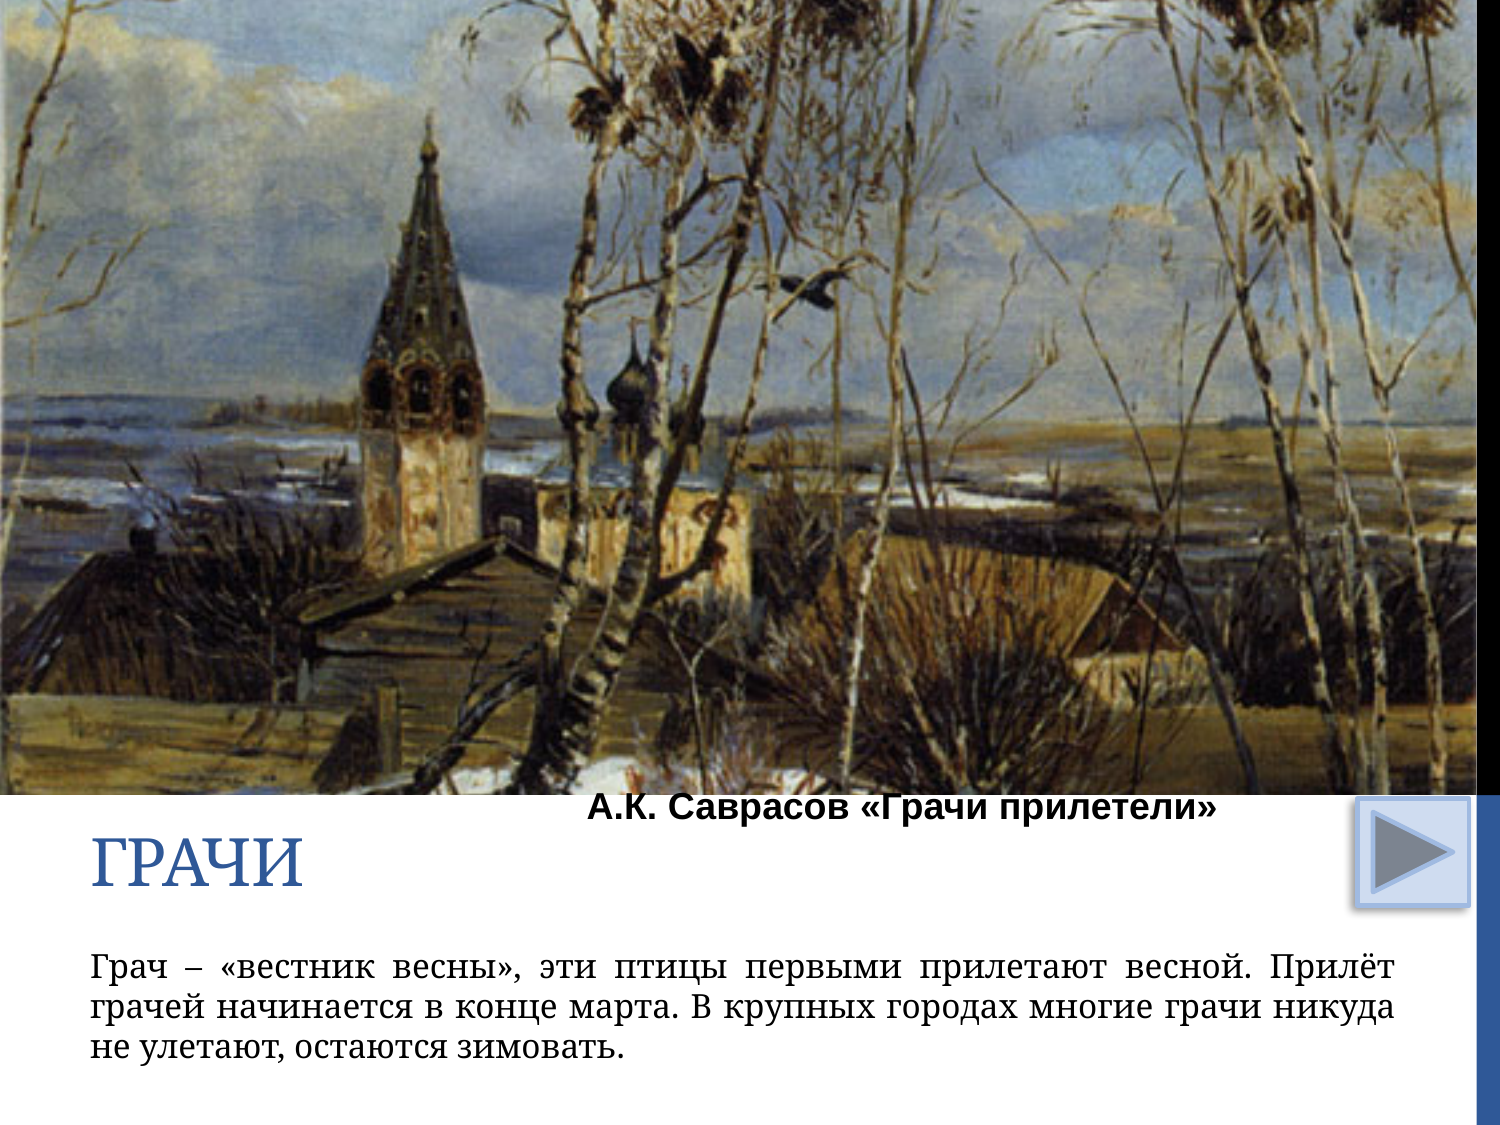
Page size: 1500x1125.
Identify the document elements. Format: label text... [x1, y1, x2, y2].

text_box [1355, 800, 1471, 908]
list Грач – «вестник весны», эти птицы первыми прилетают весной. Прилёт грачей начинается в конце марта. В крупных городах многие грачи никуда не улетают, остаются зимовать. [74, 937, 1413, 1013]
title грачи [75, 812, 1413, 938]
picture [0, 0, 1477, 796]
text_box А.К. Саврасов «Грачи прилетели» [339, 800, 1465, 835]
